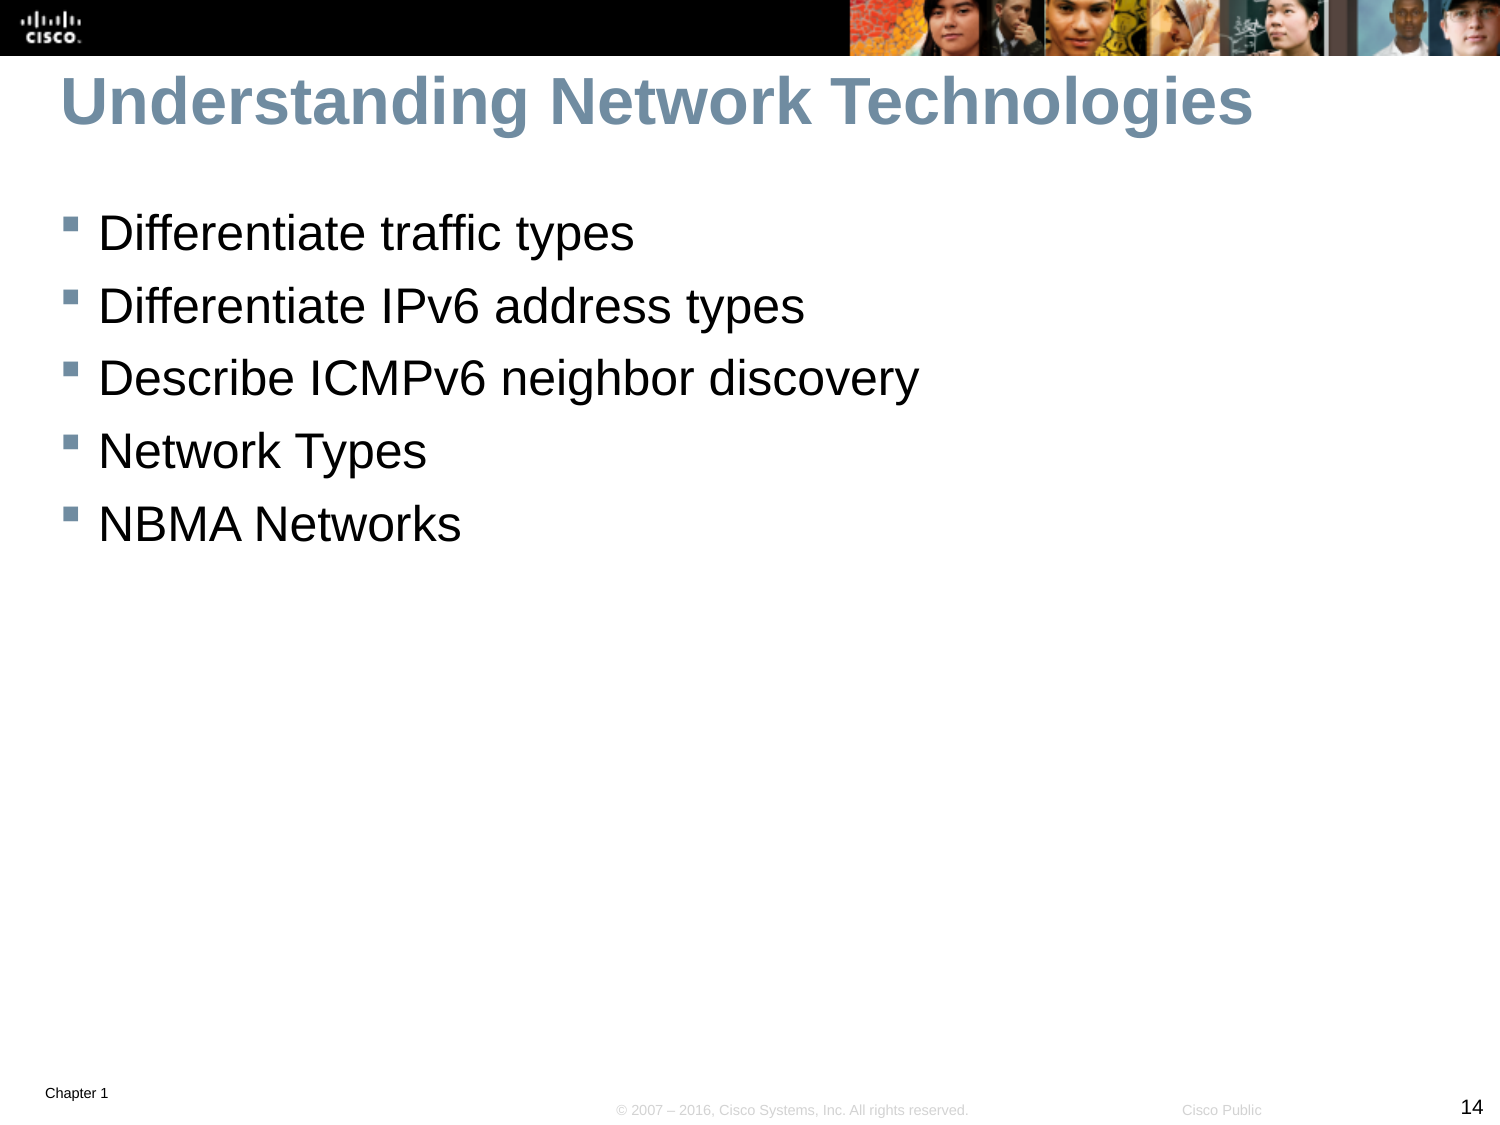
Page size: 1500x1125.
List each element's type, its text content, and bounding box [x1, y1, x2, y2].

picture [0, 0, 1500, 56]
title Understanding Network Technologies [45, 59, 1444, 182]
list Differentiate traffic types Differentiate IPv6 address types Describe ICMPv6 neighbor discovery Network Types NBMA Networks [45, 193, 1444, 1037]
